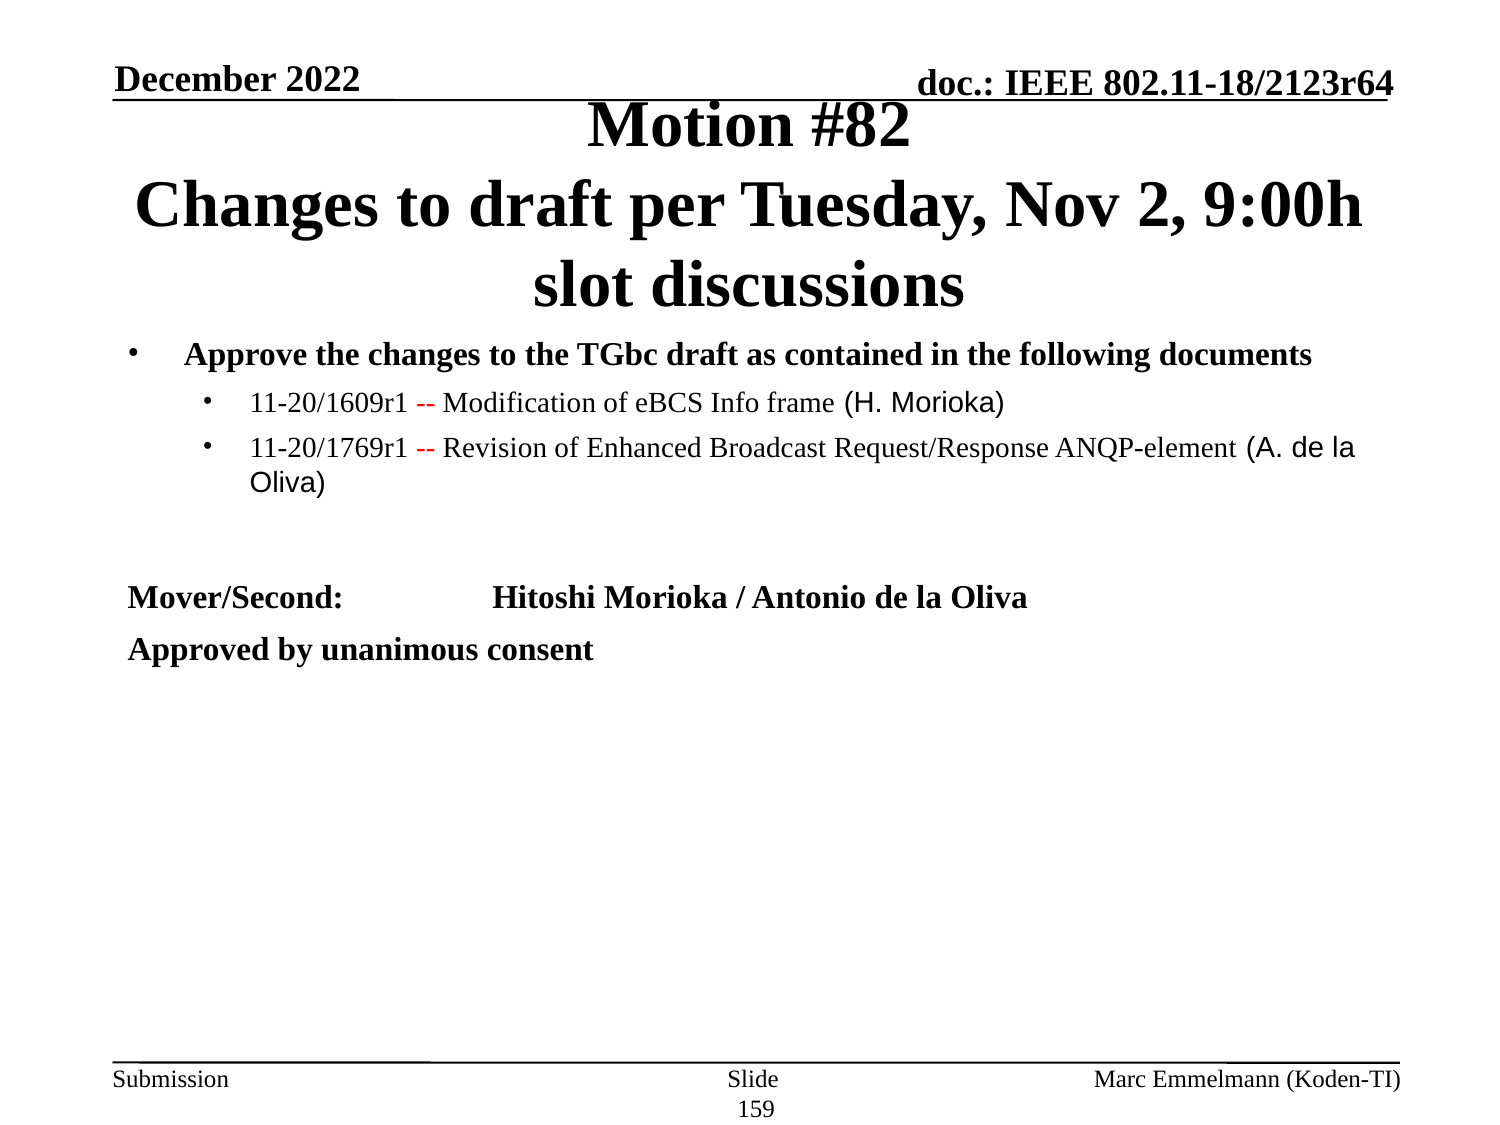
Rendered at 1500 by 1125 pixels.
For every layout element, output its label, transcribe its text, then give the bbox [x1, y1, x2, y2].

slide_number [114, 54, 423, 100]
list Approve the changes to the TGbc draft as contained in the following documents 11-20/1609r1 -- Modification of eBCS Info frame (H. Morioka) 11-20/1769r1 -- Revision of Enhanced Broadcast Request/Response ANQP-element (A. de la Oliva) Mover/Second: Hitoshi Morioka / Antonio de la Oliva Approved by unanimous consent [112, 324, 1388, 1000]
slide_number Slide 159 [712, 1061, 800, 1123]
title Motion #82 Changes to draft per Tuesday, Nov 2, 9:00h slot discussions [112, 112, 1388, 288]
footer Marc Emmelmann (Koden-TI) [878, 1061, 1402, 1093]
